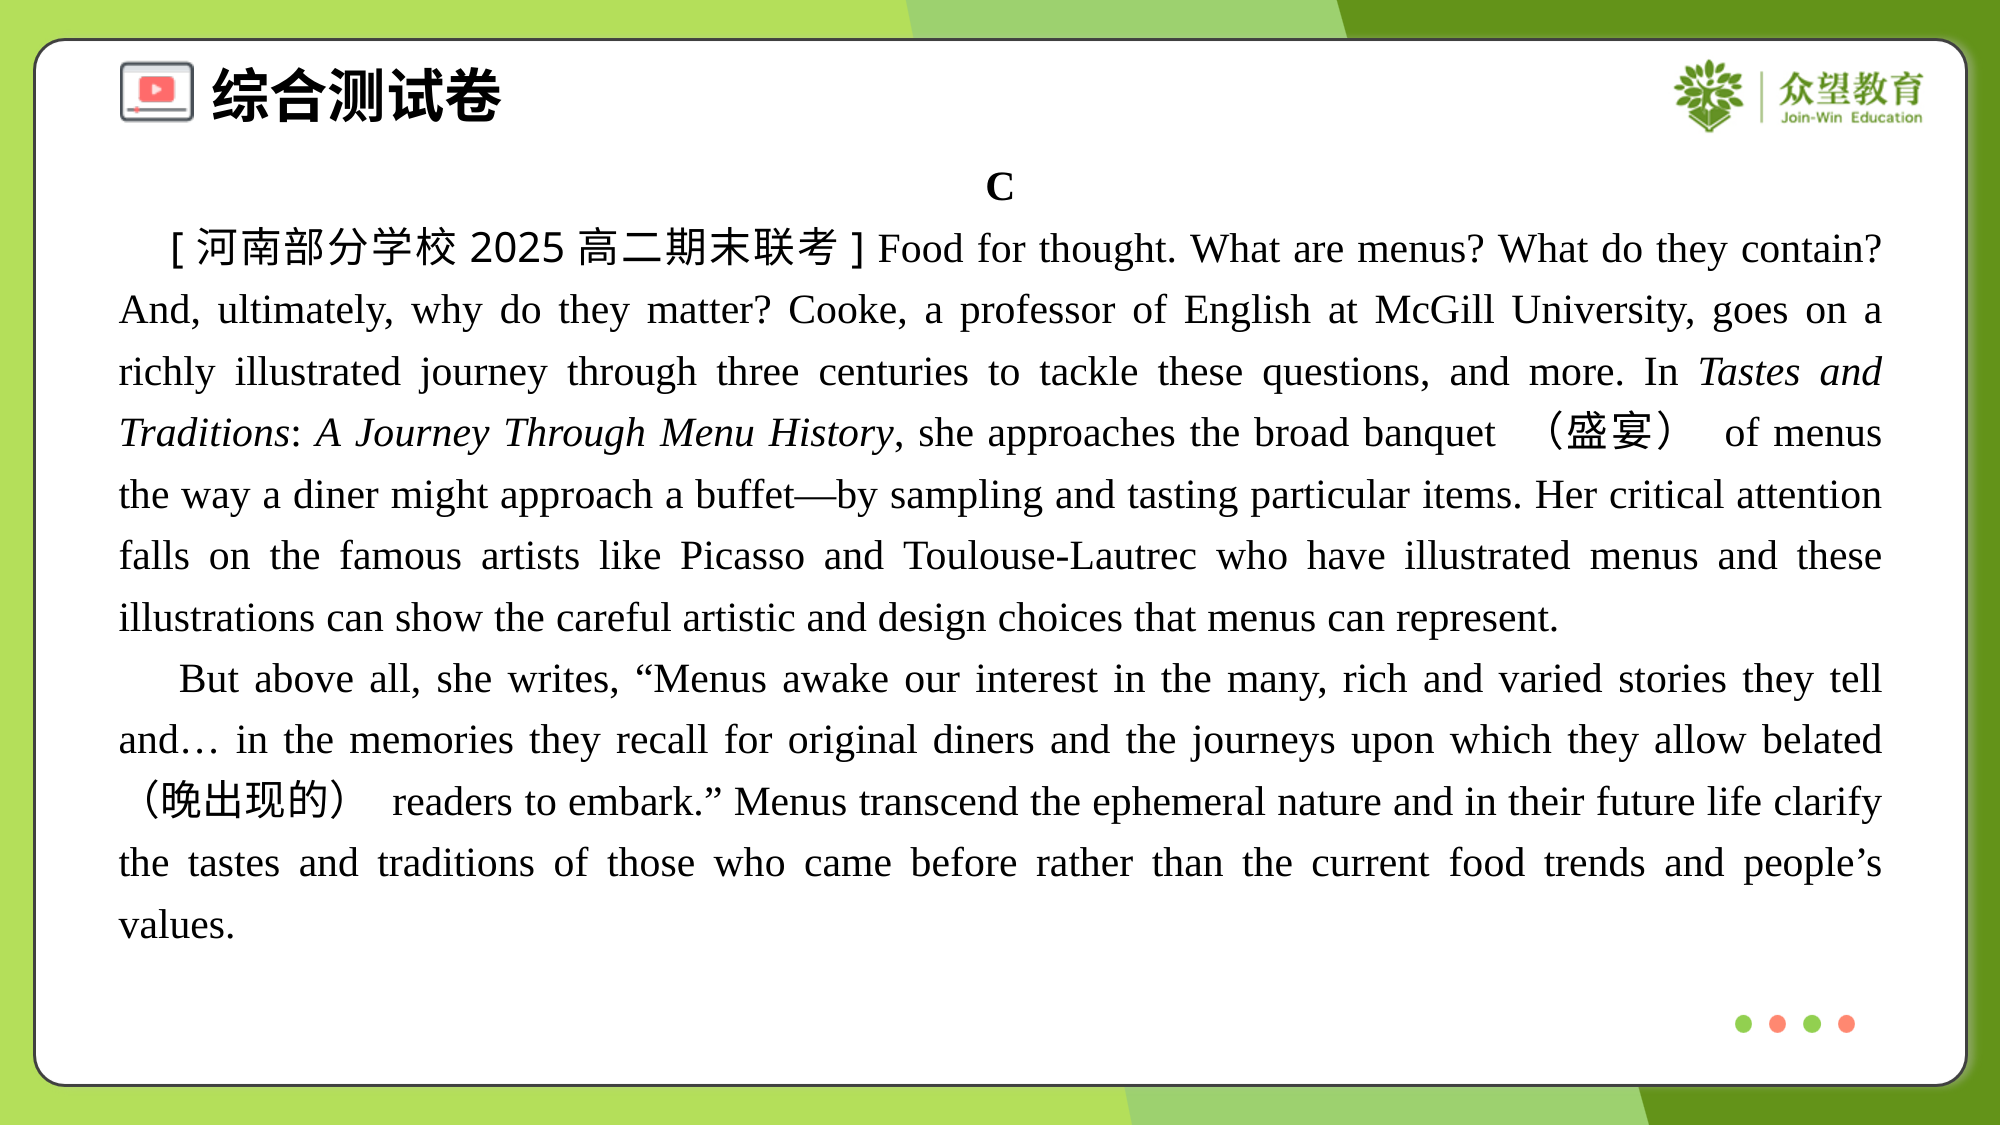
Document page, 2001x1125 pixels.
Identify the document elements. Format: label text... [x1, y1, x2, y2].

text_box C [河南部分学校2025高二期末联考] Food for thought. What are menus? What do they contain? And, ultimately, why do they matter? Cooke, a professor of English at McGill University, goes on a richly illustrated journey through three centuries to tackle these questions, and more. In Tastes and Traditions: A Journey Through Menu History, she approaches the broad banquet （盛宴） of menus the way a diner might approach a buffet—by sampling and tasting particular items. Her critical attention falls on the famous artists like Picasso and Toulouse-Lautrec who have illustrated menus and these illustrations can show the careful artistic and design choices that menus can represent. But above all, she writes, “Menus awake our interest in the many, rich and varied stories they tell and… in the memories they recall for original diners and the journeys upon which they allow belated （晚出现的） readers to embark.” Menus transcend the ephemeral nature and in their future life clarify the tastes and traditions of those who came before rather than the current food trends and people’s values. [118, 147, 1883, 1009]
picture [0, 0, 2000, 1125]
